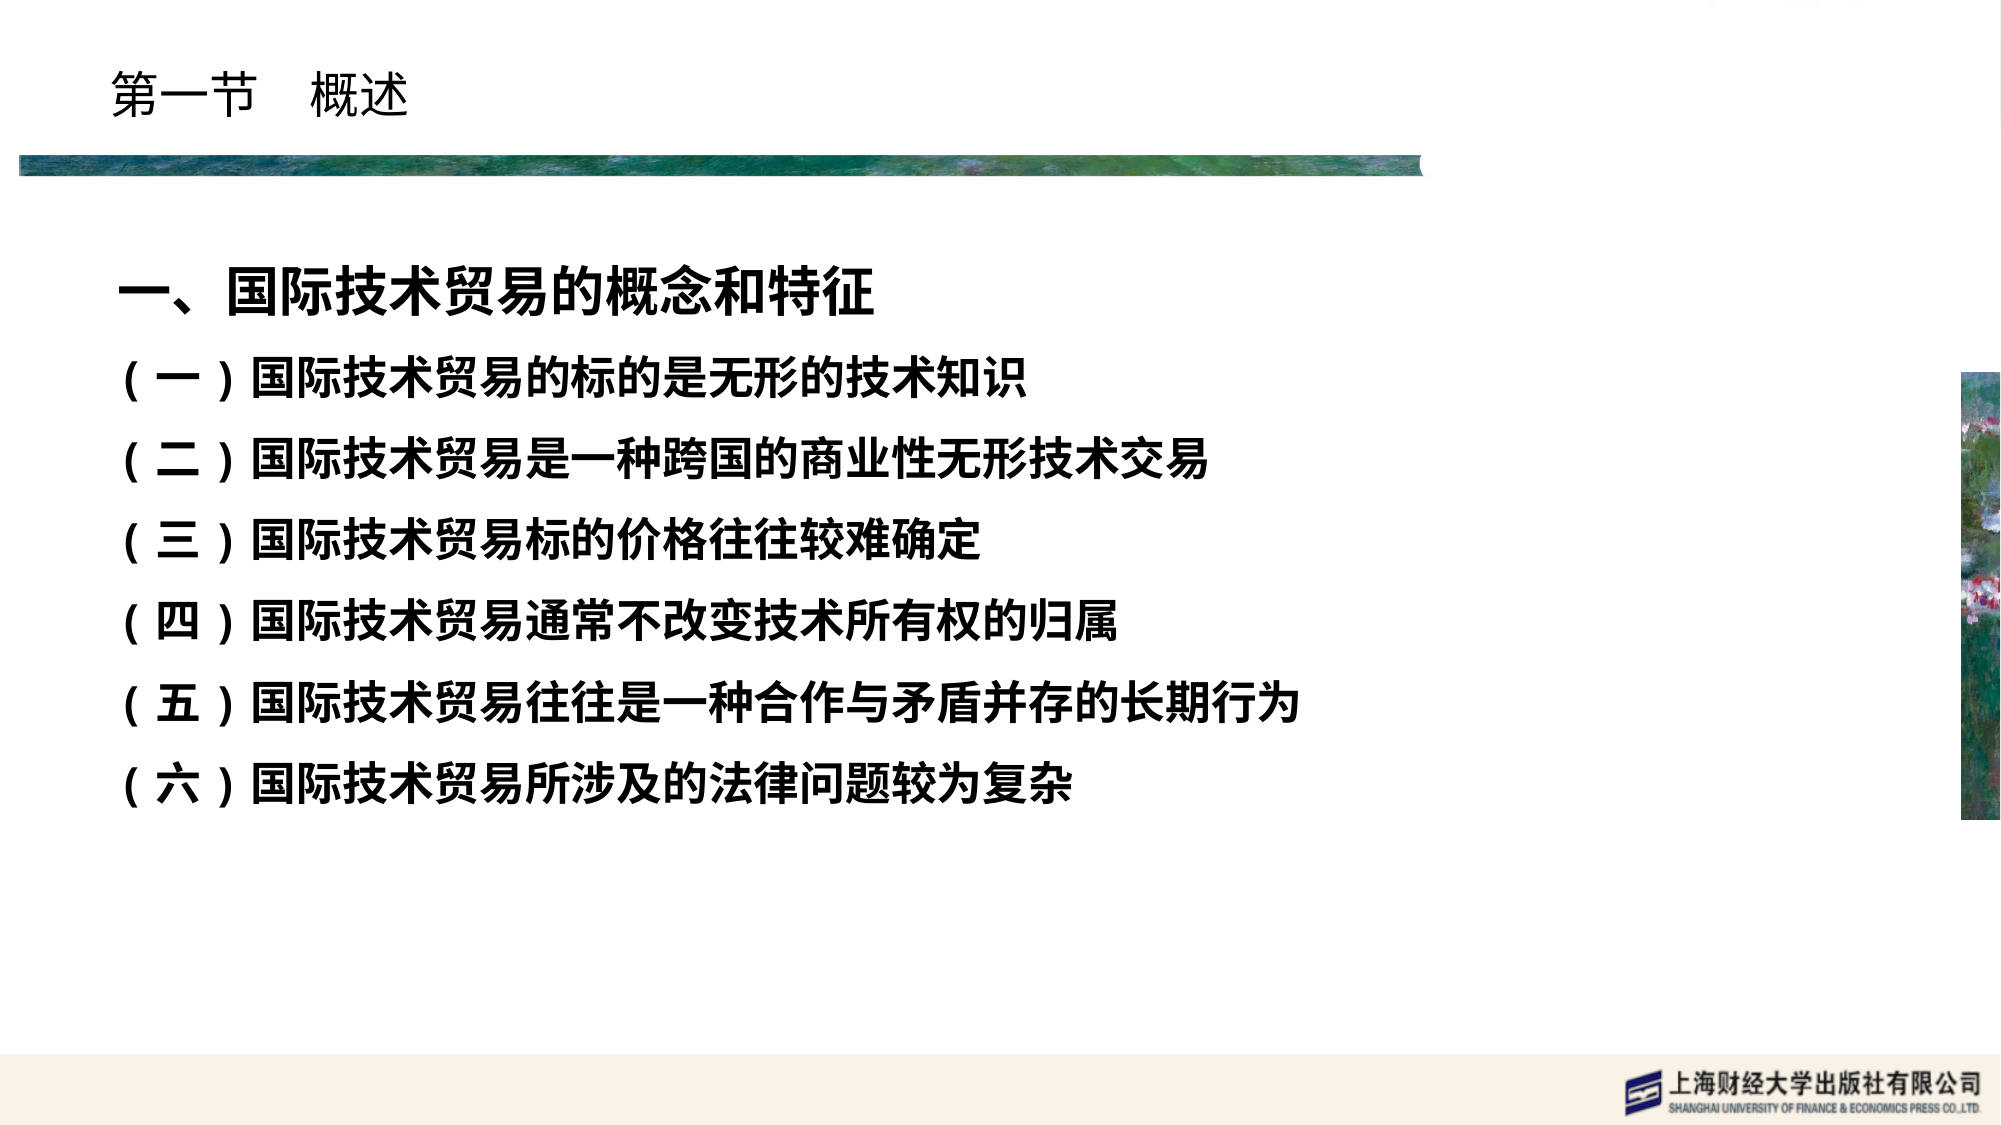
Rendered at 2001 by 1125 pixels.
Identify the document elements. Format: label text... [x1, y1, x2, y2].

list 一、国际技术贸易的概念和特征 (一)国际技术贸易的标的是无形的技术知识 (二)国际技术贸易是一种跨国的商业性无形技术交易 (三)国际技术贸易标的价格往往较难确定 (四)国际技术贸易通常不改变技术所有权的归属 (五)国际技术贸易往往是一种合作与矛盾并存的长期行为 (六)国际技术贸易所涉及的法律问题较为复杂 [102, 233, 1898, 1032]
title 第一节 概述 [94, 42, 1451, 146]
picture [0, 0, 2001, 1125]
